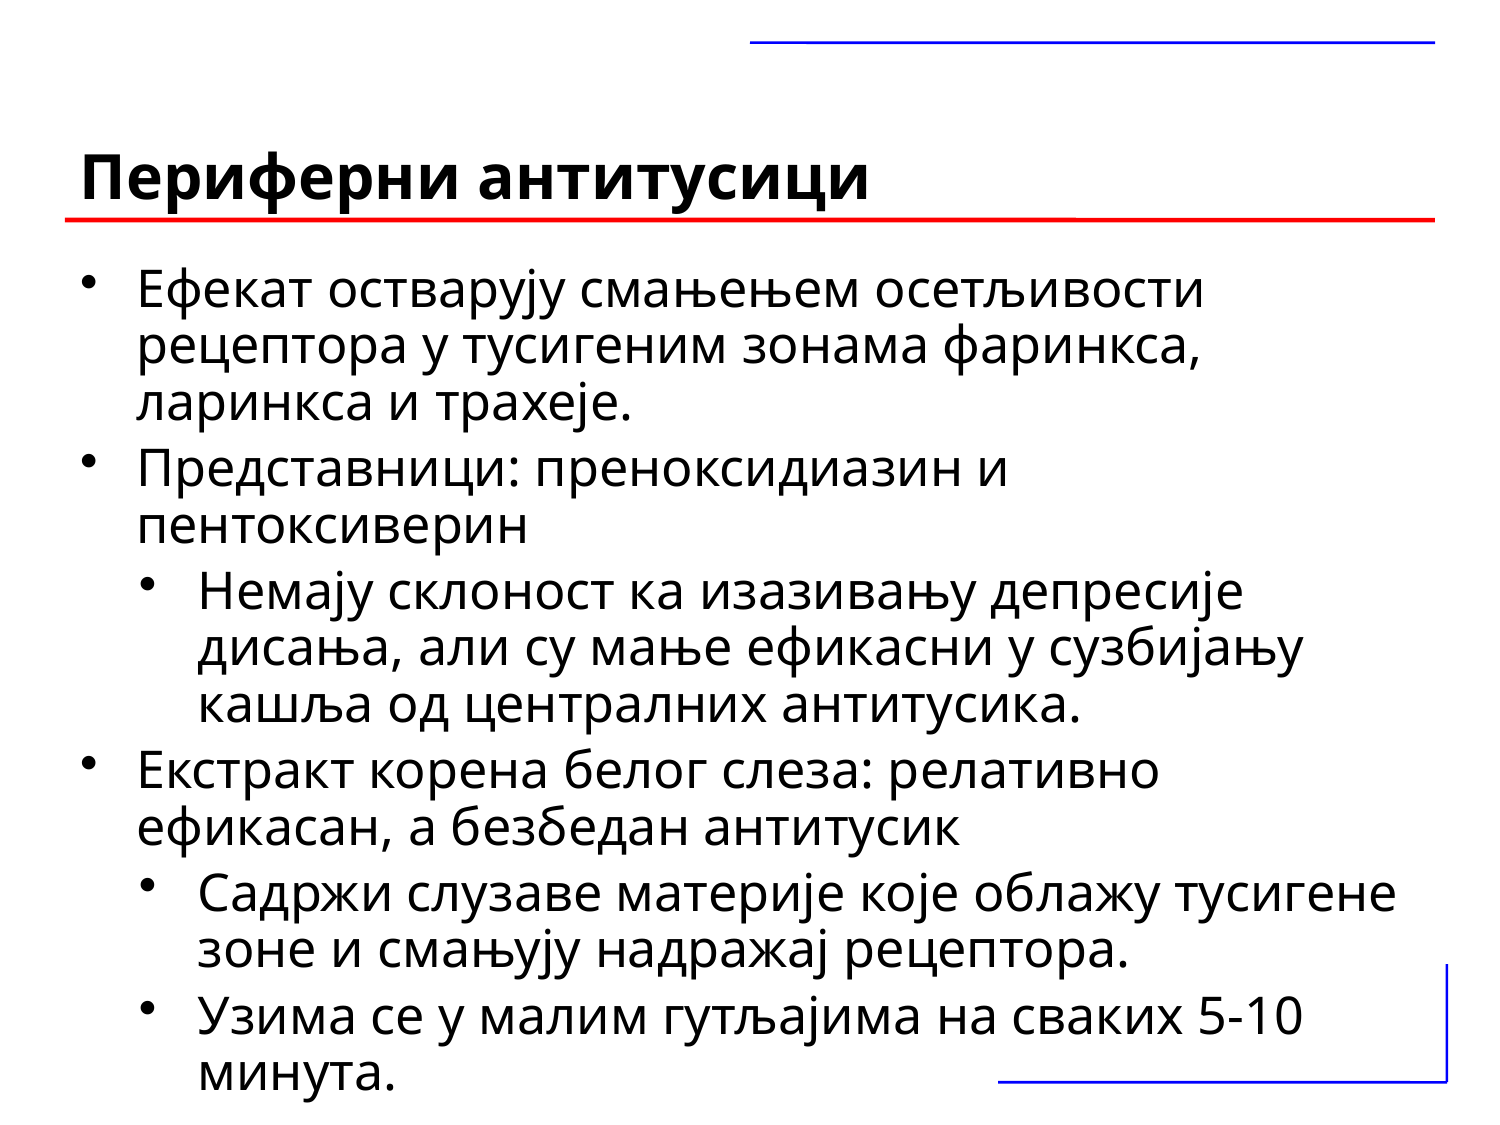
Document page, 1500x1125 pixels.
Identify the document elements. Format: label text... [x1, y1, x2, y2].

list Ефекат остварују смањењем осетљивости рецептора у тусигеним зонама фаринкса, ларинкса и трахеје. Представници: преноксидиазин и пентоксиверин Немају склоност ка изазивању депресије дисања, али су мање ефикасни у сузбијању кашља од централних антитусика. Екстракт корена белог слеза: релативно ефикасан, а безбедан антитусик Садржи слузаве материје које облажу тусигене зоне и смањују надражај рецептора. Узима се у малим гутљајима на сваких 5-10 минута. [64, 255, 1427, 1065]
title Периферни антитусици [64, 6, 1414, 220]
